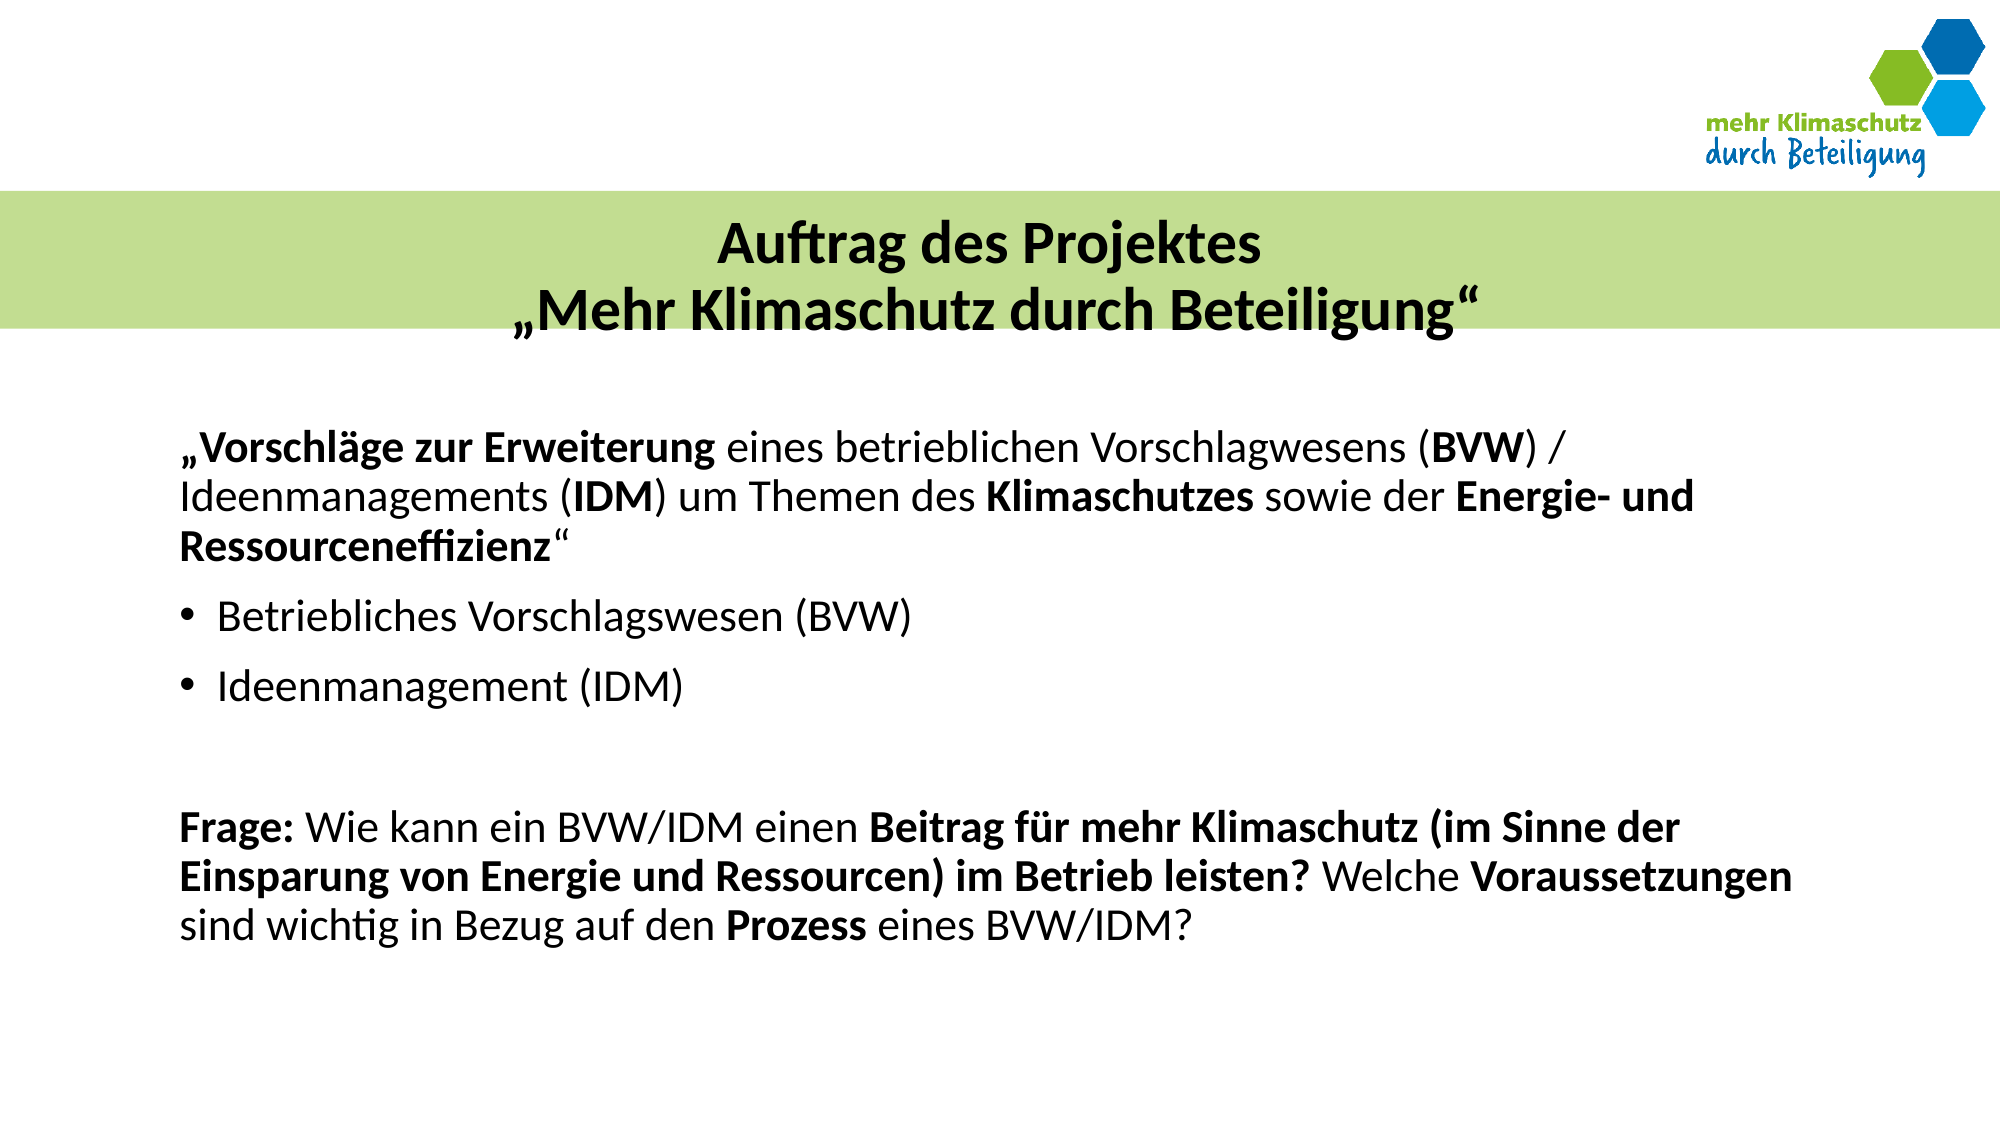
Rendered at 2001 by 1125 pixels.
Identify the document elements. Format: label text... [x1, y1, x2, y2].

picture [1694, 9, 1998, 187]
list „Vorschläge zur Erweiterung eines betrieblichen Vorschlagwesens (BVW) / Ideenmanagements (IDM) um Themen des Klimaschutzes sowie der Energie- und Ressourceneffizienz“ Betriebliches Vorschlagswesen (BVW) Ideenmanagement (IDM) Frage: Wie kann ein BVW/IDM einen Beitrag für mehr Klimaschutz (im Sinne der Einsparung von Energie und Ressourcen) im Betrieb leisten? Welche Voraussetzungen sind wichtig in Bezug auf den Prozess eines BVW/IDM? [164, 415, 1878, 1026]
title Auftrag des Projektes „Mehr Klimaschutz durch Beteiligung“ [246, 202, 1747, 352]
